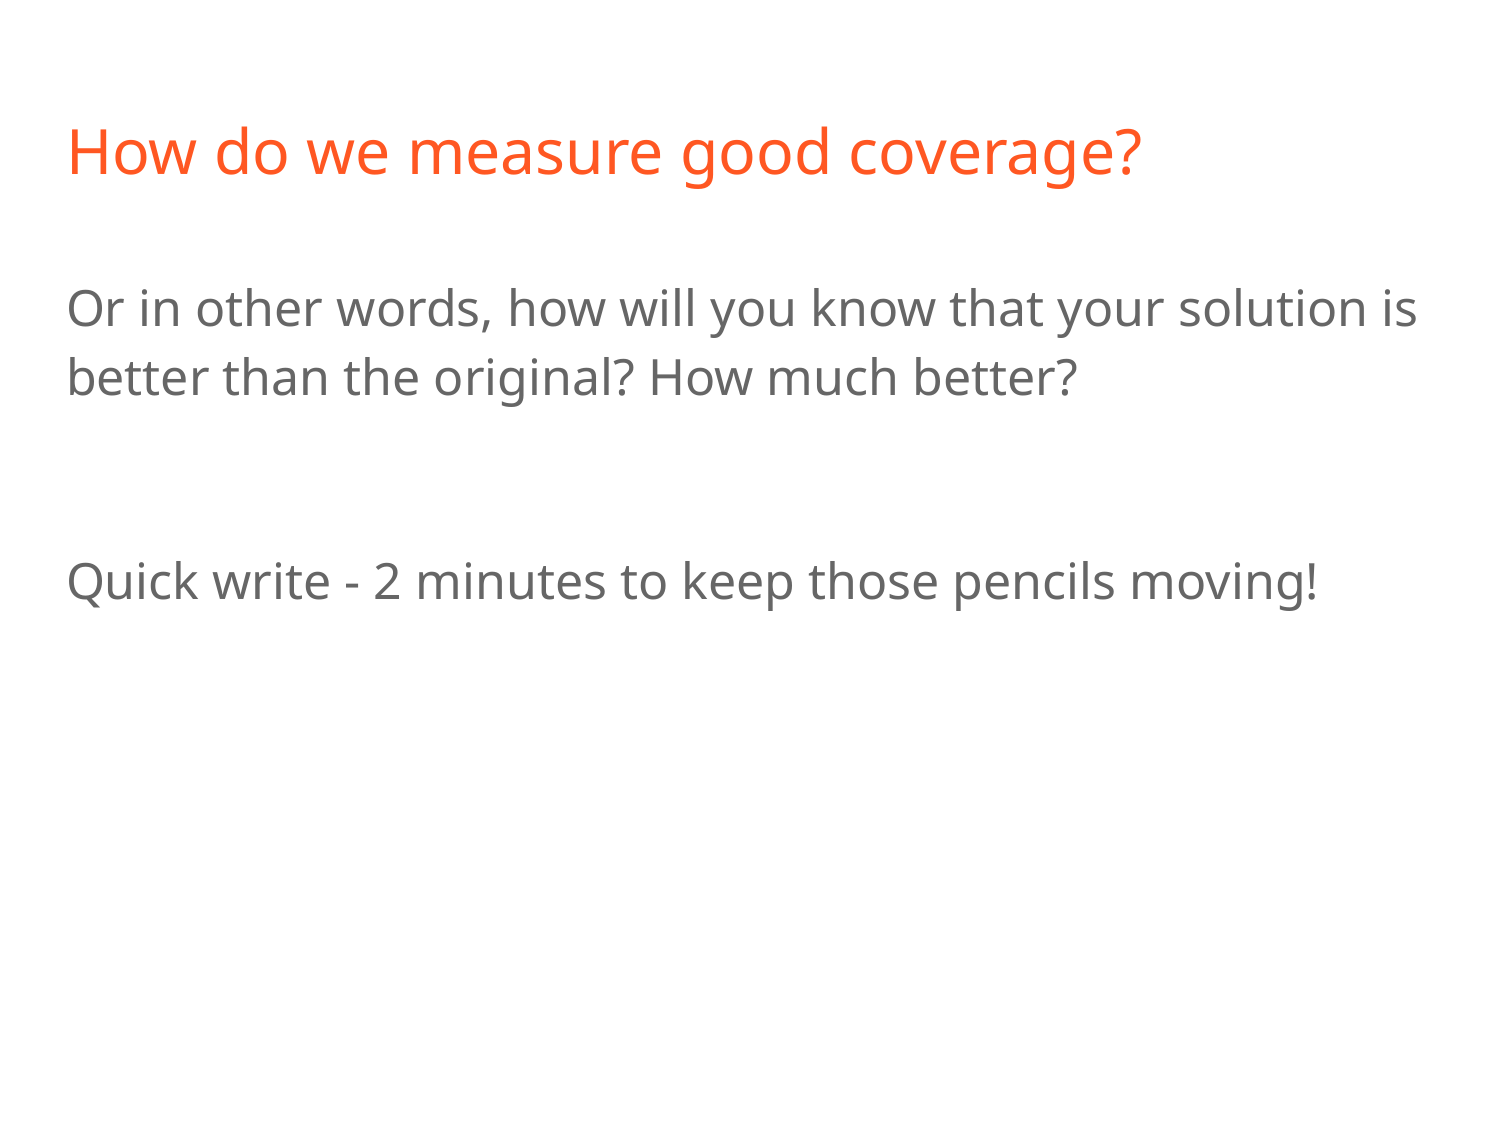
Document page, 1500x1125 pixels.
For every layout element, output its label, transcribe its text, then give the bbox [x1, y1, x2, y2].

list Or in other words, how will you know that your solution is better than the original? How much better? Quick write - 2 minutes to keep those pencils moving! [51, 252, 1449, 1000]
title How do we measure good coverage? [51, 97, 1449, 223]
